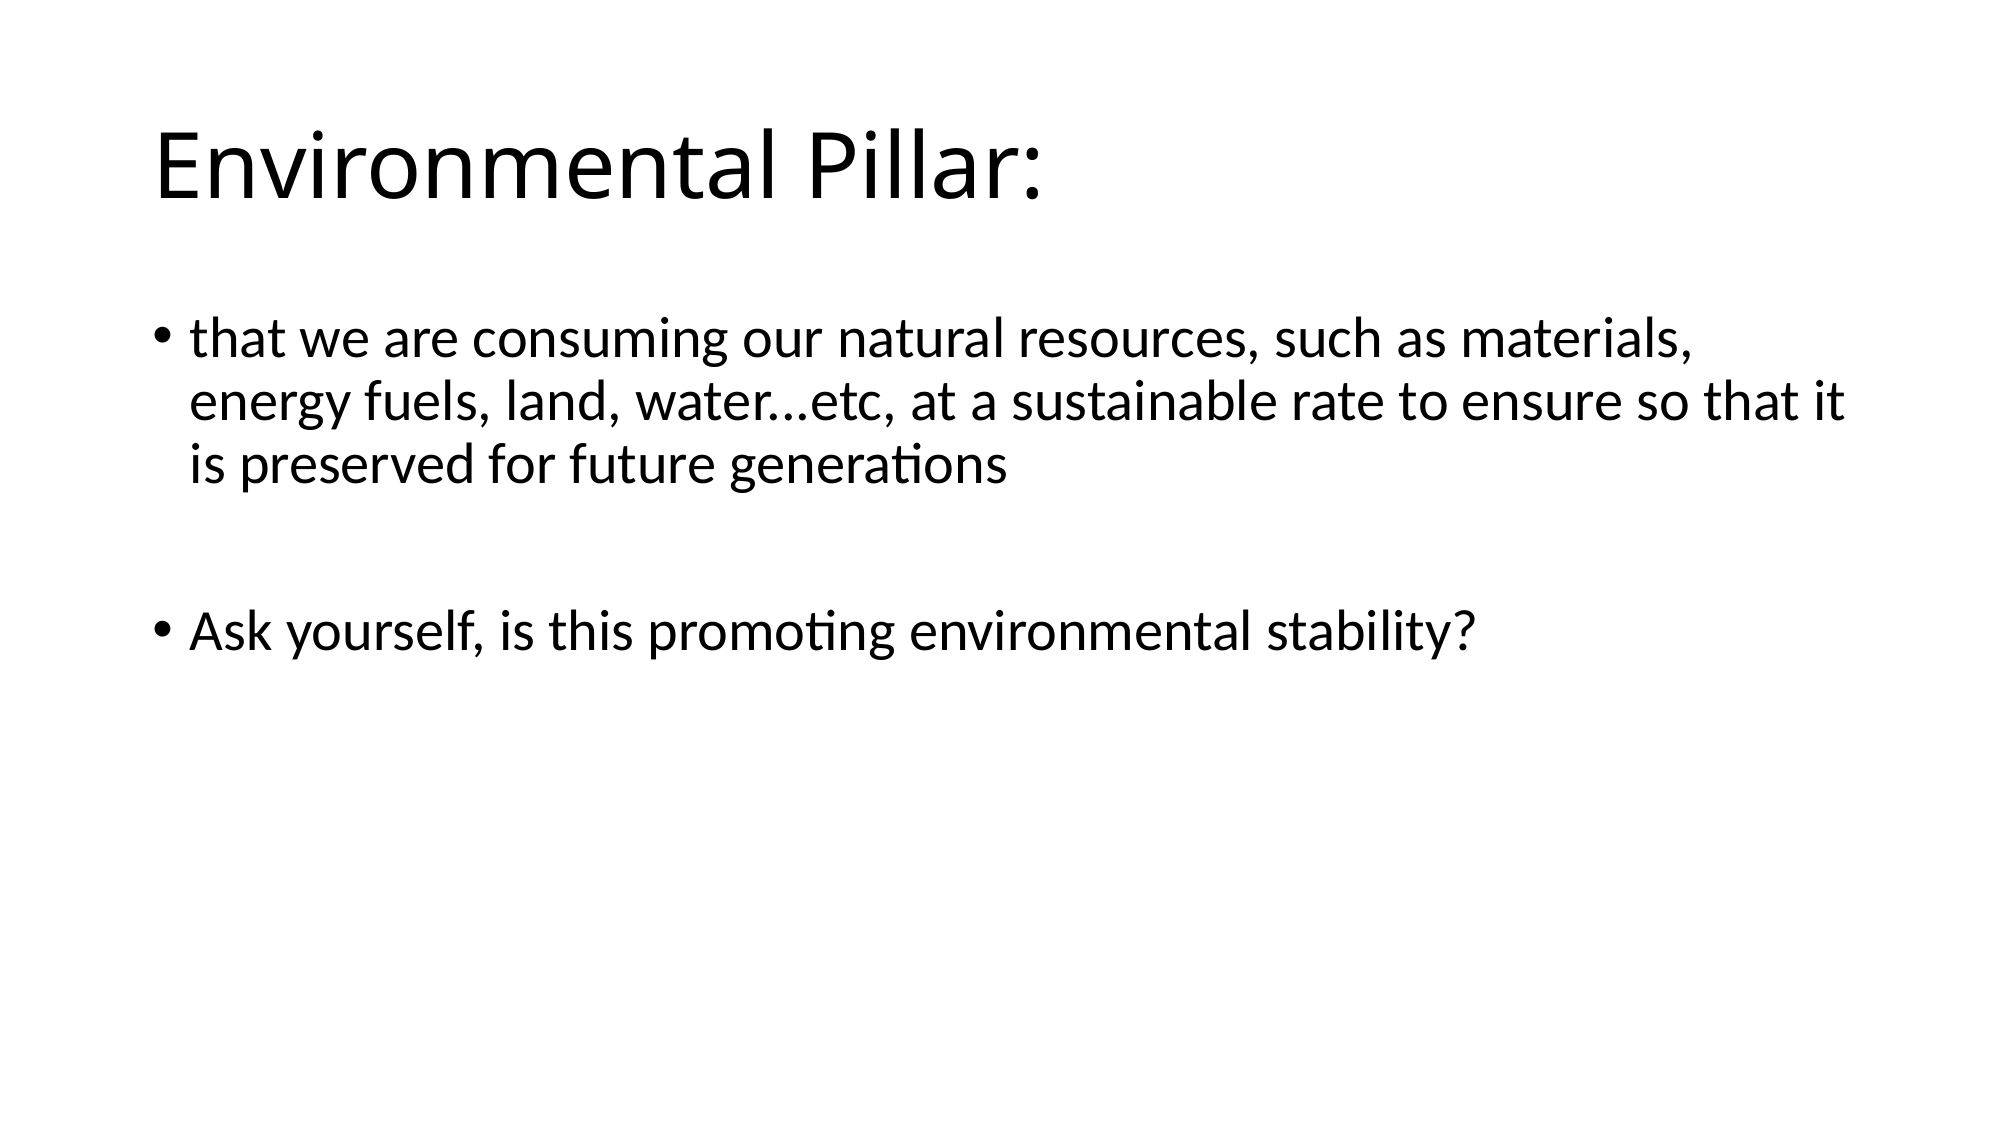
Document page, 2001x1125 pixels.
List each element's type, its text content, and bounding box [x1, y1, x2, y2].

title Environmental Pillar: [137, 59, 1863, 278]
list that we are consuming our natural resources, such as materials, energy fuels, land, water...etc, at a sustainable rate to ensure so that it is preserved for future generations Ask yourself, is this promoting environmental stability? [137, 299, 1863, 1014]
